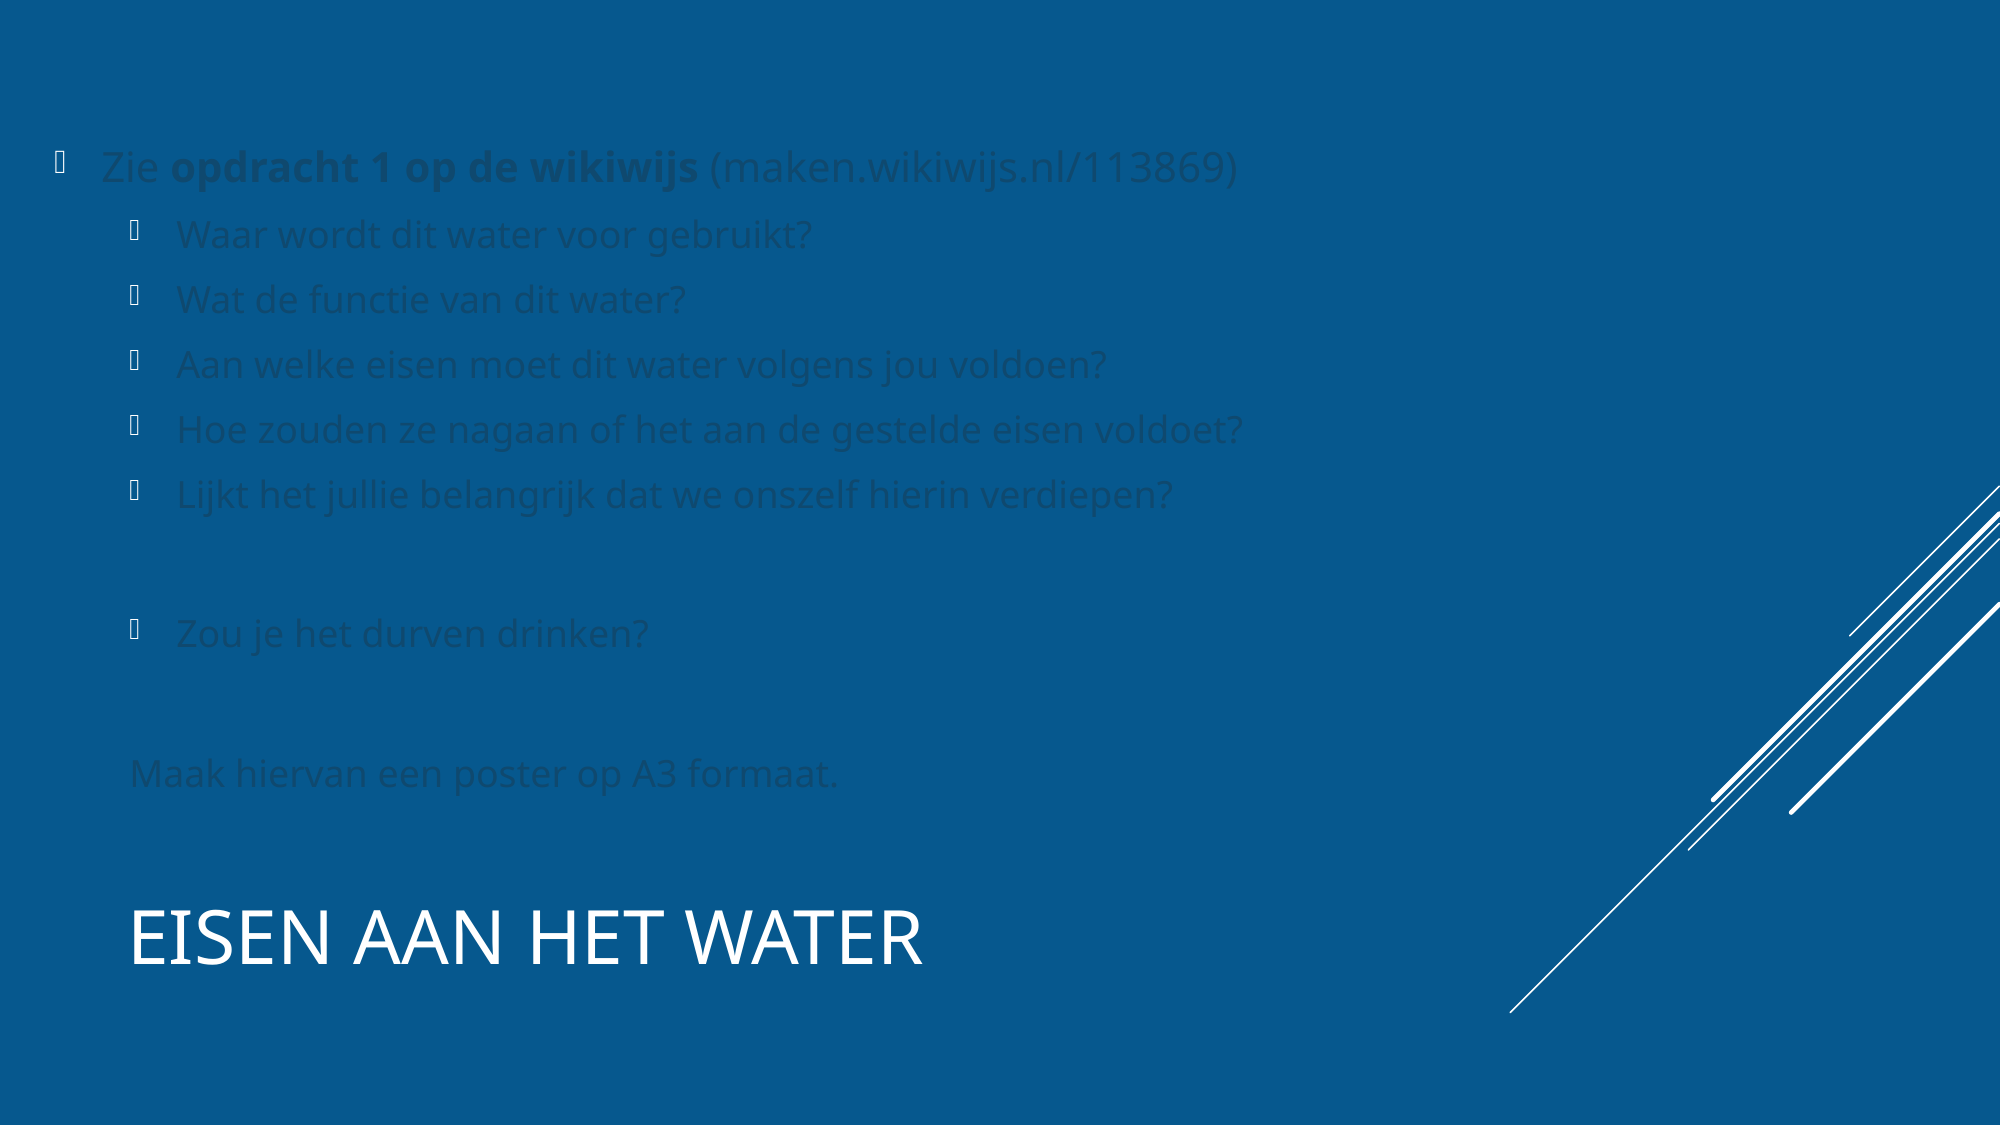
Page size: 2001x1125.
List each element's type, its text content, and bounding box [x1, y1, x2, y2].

list Zie opdracht 1 op de wikiwijs (maken.wikiwijs.nl/113869) Waar wordt dit water voor gebruikt? Wat de functie van dit water? Aan welke eisen moet dit water volgens jou voldoen? Hoe zouden ze nagaan of het aan de gestelde eisen voldoet? Lijkt het jullie belangrijk dat we onszelf hierin verdiepen? Zou je het durven drinken? Maak hiervan een poster op A3 formaat. [39, 51, 1919, 885]
title Eisen aan het water [112, 885, 1513, 1059]
